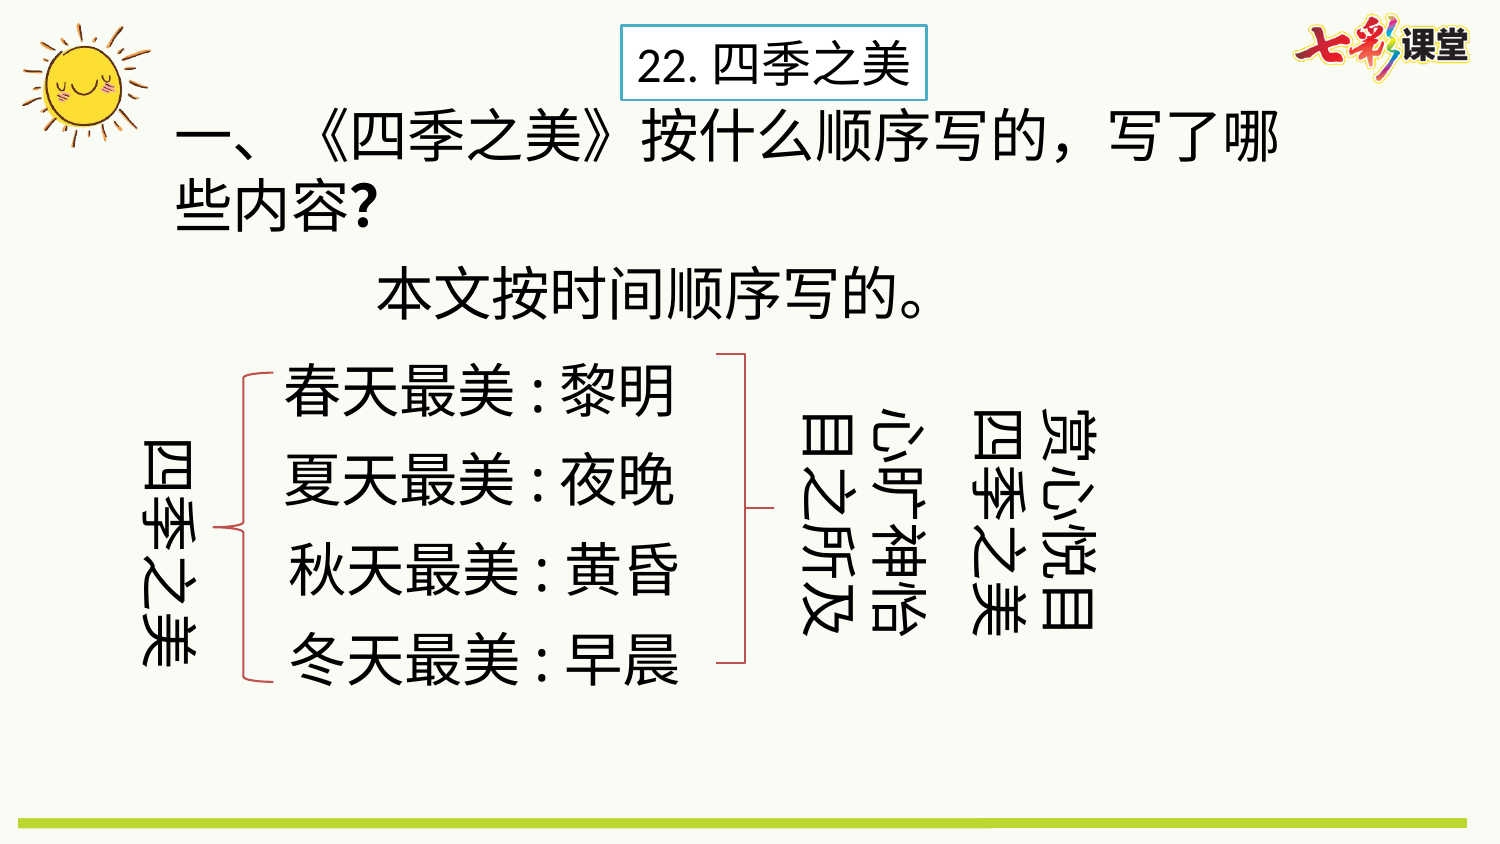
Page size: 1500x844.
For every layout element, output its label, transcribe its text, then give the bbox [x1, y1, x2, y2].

text_box 秋天最美:黄昏 [273, 526, 715, 611]
text_box 夏天最美:夜晚 [268, 436, 692, 521]
picture [18, 771, 1467, 844]
picture [0, 0, 173, 172]
text_box 一、《四季之美》按什么顺序写的，写了哪些内容？ [159, 91, 1345, 247]
text_box [214, 371, 274, 683]
text_box 冬天最美:早晨 [273, 615, 717, 701]
text_box 本文按时间顺序写的。 [360, 249, 1105, 335]
text_box 22.四季之美 [620, 24, 928, 101]
text_box 春天最美:黎明 [268, 346, 692, 432]
text_box 心旷神怡 目之所及 [771, 391, 940, 726]
picture [1291, 9, 1472, 87]
text_box 四季之美 [112, 421, 214, 673]
text_box 赏心悦目 四季之美 [940, 391, 1183, 726]
text_box [715, 353, 775, 664]
